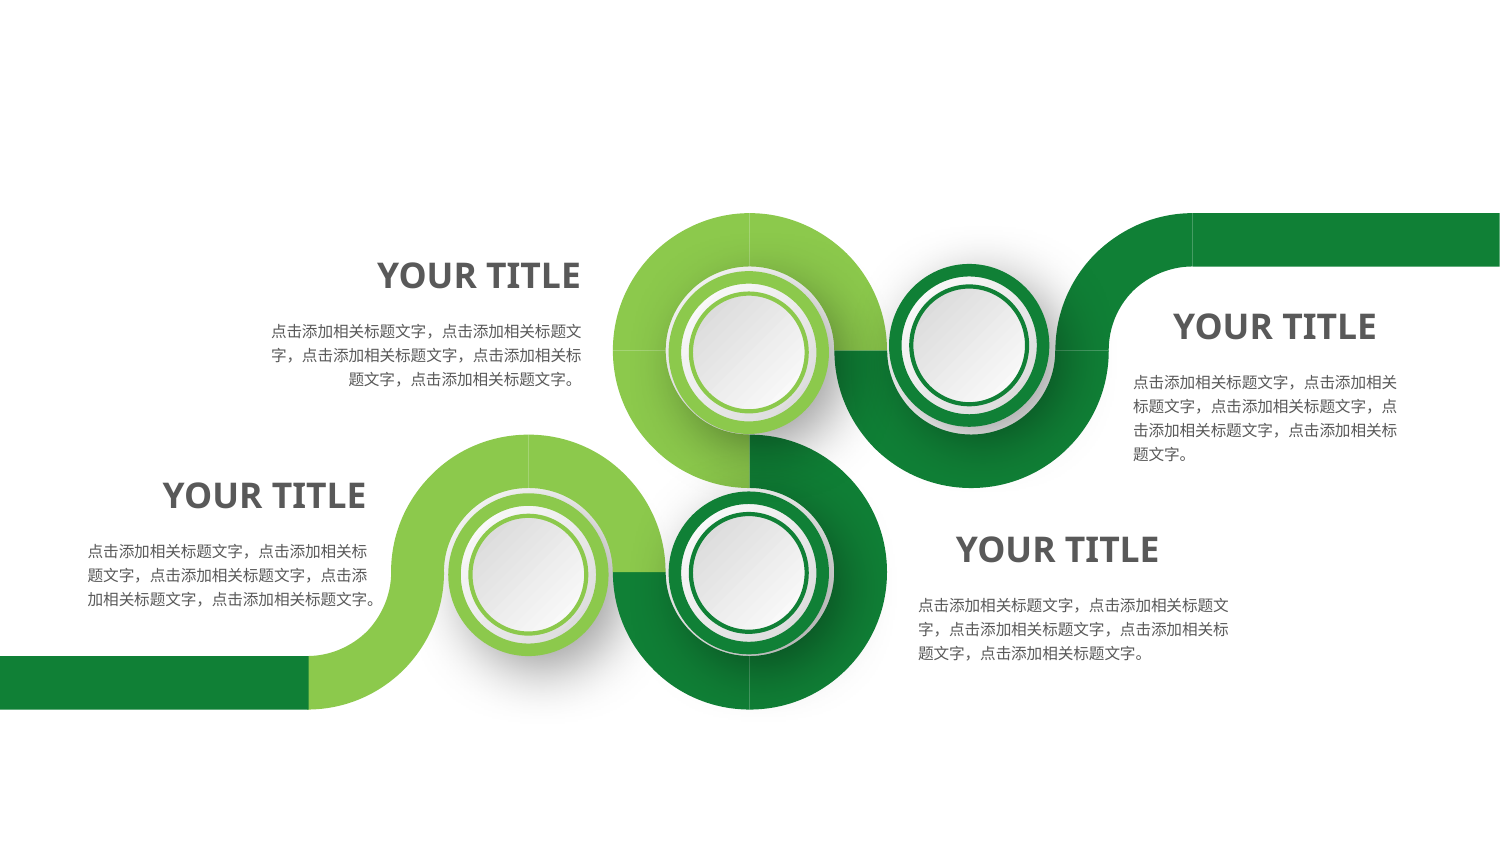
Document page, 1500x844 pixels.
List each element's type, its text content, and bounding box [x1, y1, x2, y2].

text_box YOUR TITLE [94, 467, 378, 522]
text_box [820, 462, 885, 571]
text_box [308, 571, 445, 710]
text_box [895, 269, 1044, 421]
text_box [674, 277, 823, 428]
text_box [750, 682, 832, 710]
text_box [750, 213, 879, 308]
text_box [612, 573, 750, 710]
text_box 点击添加相关标题文字，点击添加相关标题文字，点击添加相关标题文字，点击添加相关标题文字，点击添加相关标题文字。 [906, 584, 1254, 668]
text_box YOUR TITLE [885, 520, 1172, 575]
text_box [860, 418, 972, 489]
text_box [454, 499, 603, 651]
text_box [0, 656, 309, 710]
text_box [612, 350, 705, 480]
text_box [612, 213, 750, 350]
text_box [1072, 213, 1192, 336]
text_box 点击添加相关标题文字，点击添加相关标题文字，点击添加相关标题文字，点击添加相关标题文字，点击添加相关标题文字。 [1121, 361, 1416, 470]
text_box YOUR TITLE [308, 247, 593, 301]
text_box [674, 497, 823, 649]
text_box 点击添加相关标题文字，点击添加相关标题文字，点击添加相关标题文字，点击添加相关标题文字，点击添加相关标题文字。 [61, 530, 378, 615]
text_box [1192, 213, 1500, 267]
text_box [833, 571, 887, 682]
text_box 点击添加相关标题文字，点击添加相关标题文字，点击添加相关标题文字，点击添加相关标题文字，点击添加相关标题文字。 [246, 310, 593, 395]
text_box [972, 352, 1109, 489]
text_box [391, 434, 529, 571]
text_box [529, 434, 660, 573]
text_box YOUR TITLE [1097, 298, 1389, 352]
